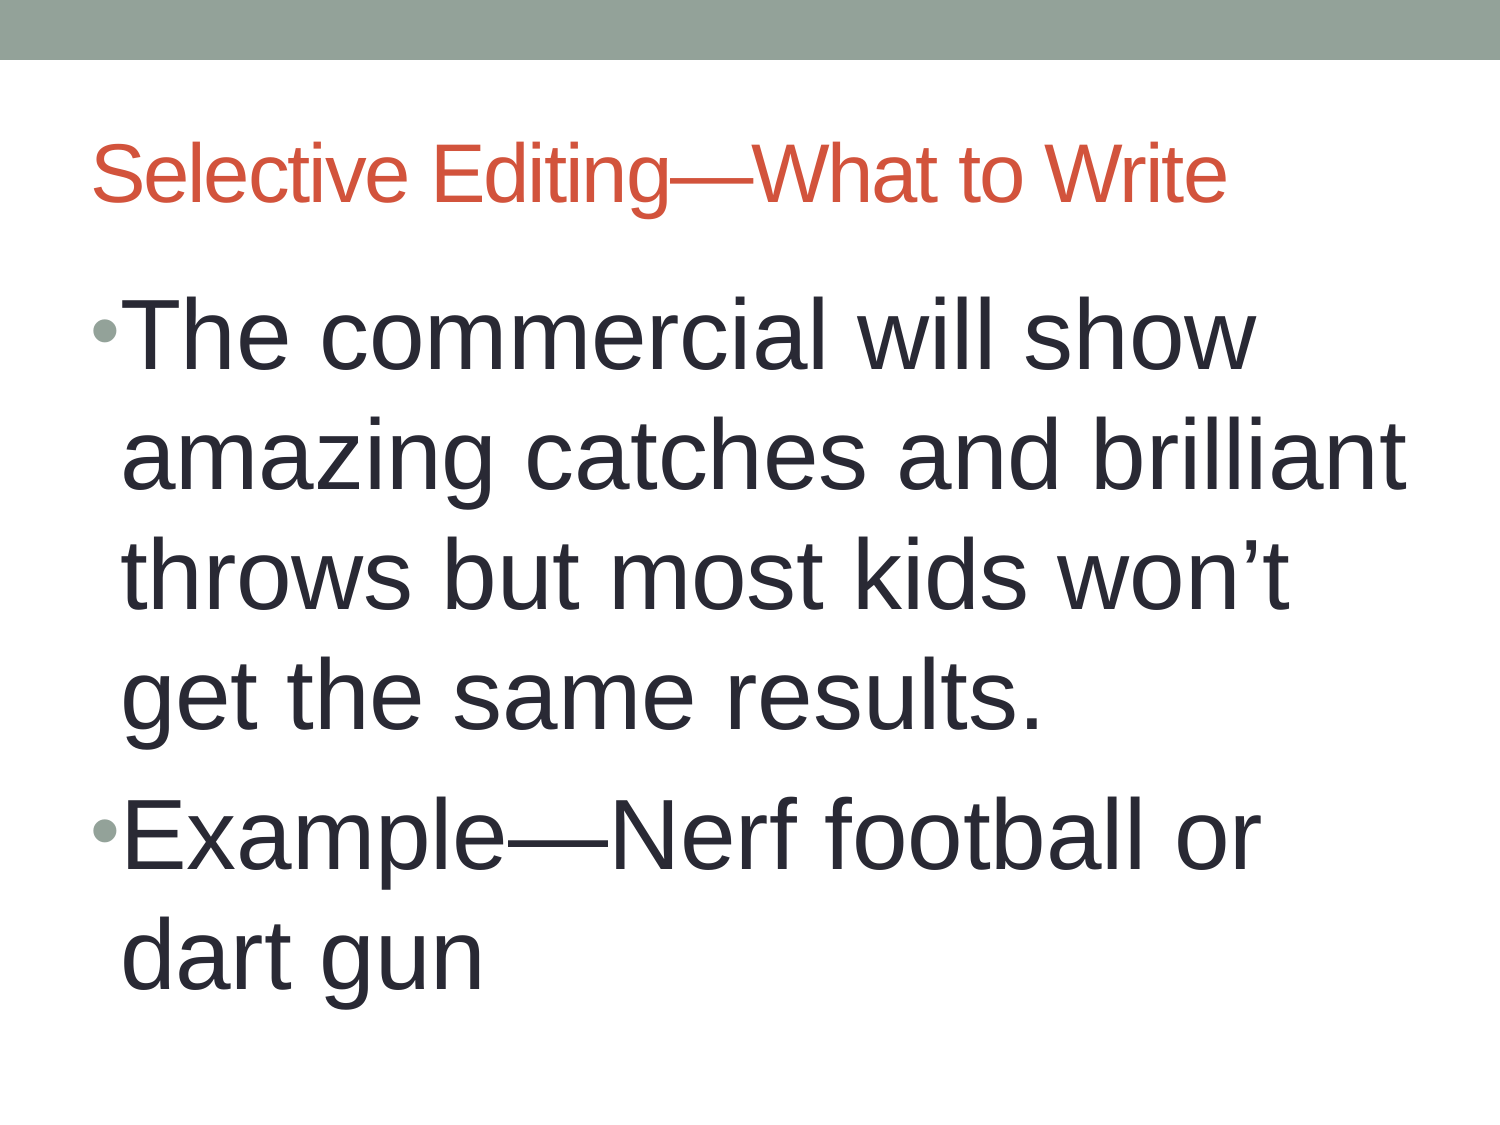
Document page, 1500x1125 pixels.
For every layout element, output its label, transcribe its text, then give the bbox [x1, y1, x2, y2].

title Selective Editing—What to Write [75, 87, 1425, 250]
list The commercial will show amazing catches and brilliant throws but most kids won’t get the same results. Example—Nerf football or dart gun [75, 262, 1425, 1063]
